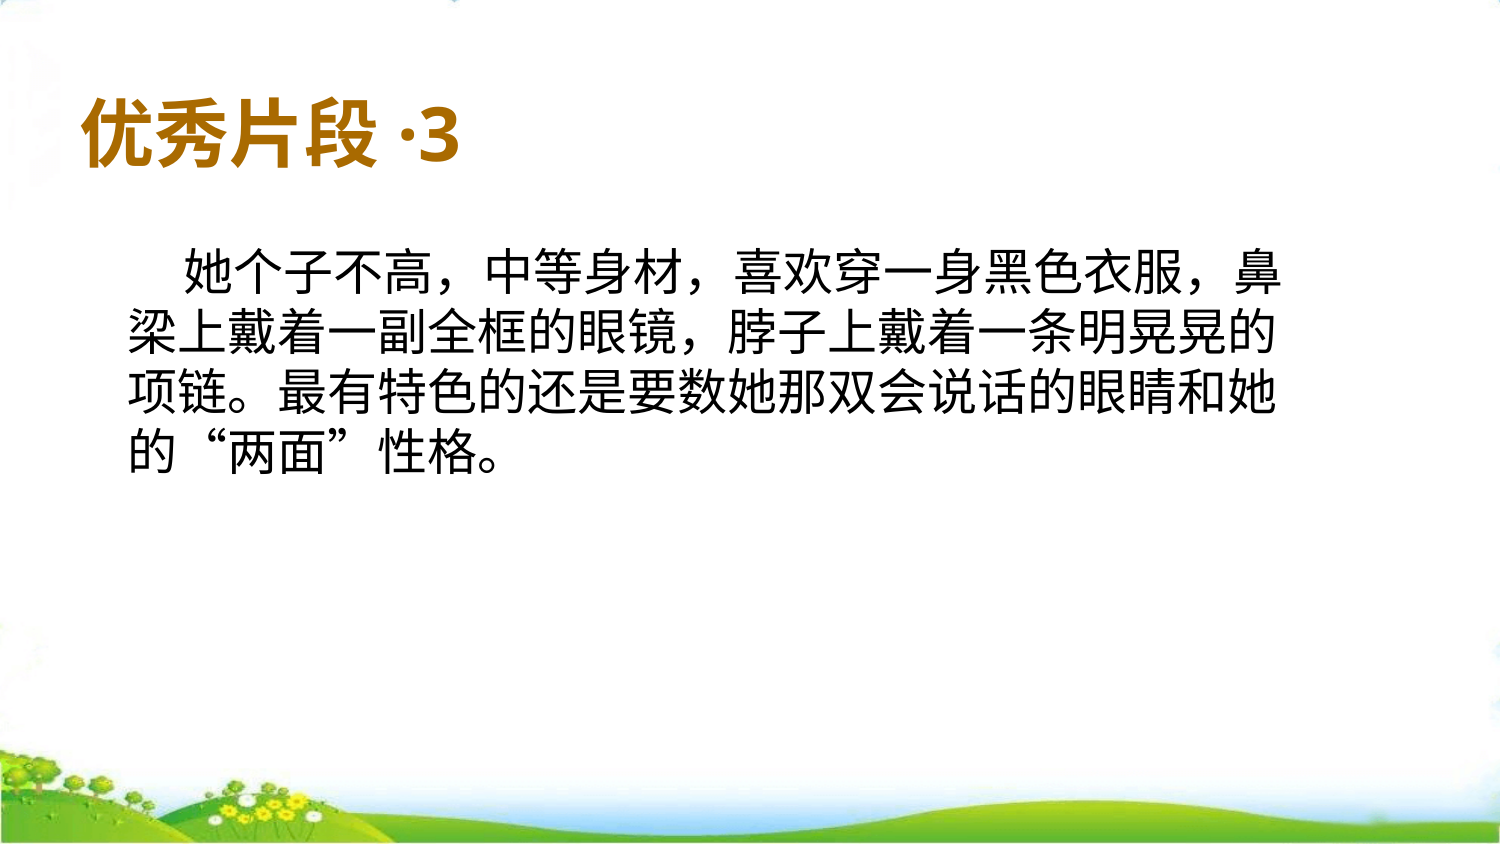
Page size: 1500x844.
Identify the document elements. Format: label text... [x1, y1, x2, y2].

picture [0, 0, 1500, 844]
text_box 她个子不高，中等身材，喜欢穿一身黑色衣服，鼻梁上戴着一副全框的眼镜，脖子上戴着一条明晃晃的项链。最有特色的还是要数她那双会说话的眼睛和她的“两面”性格。 [112, 232, 1341, 488]
text_box 优秀片段·3 [64, 79, 620, 185]
